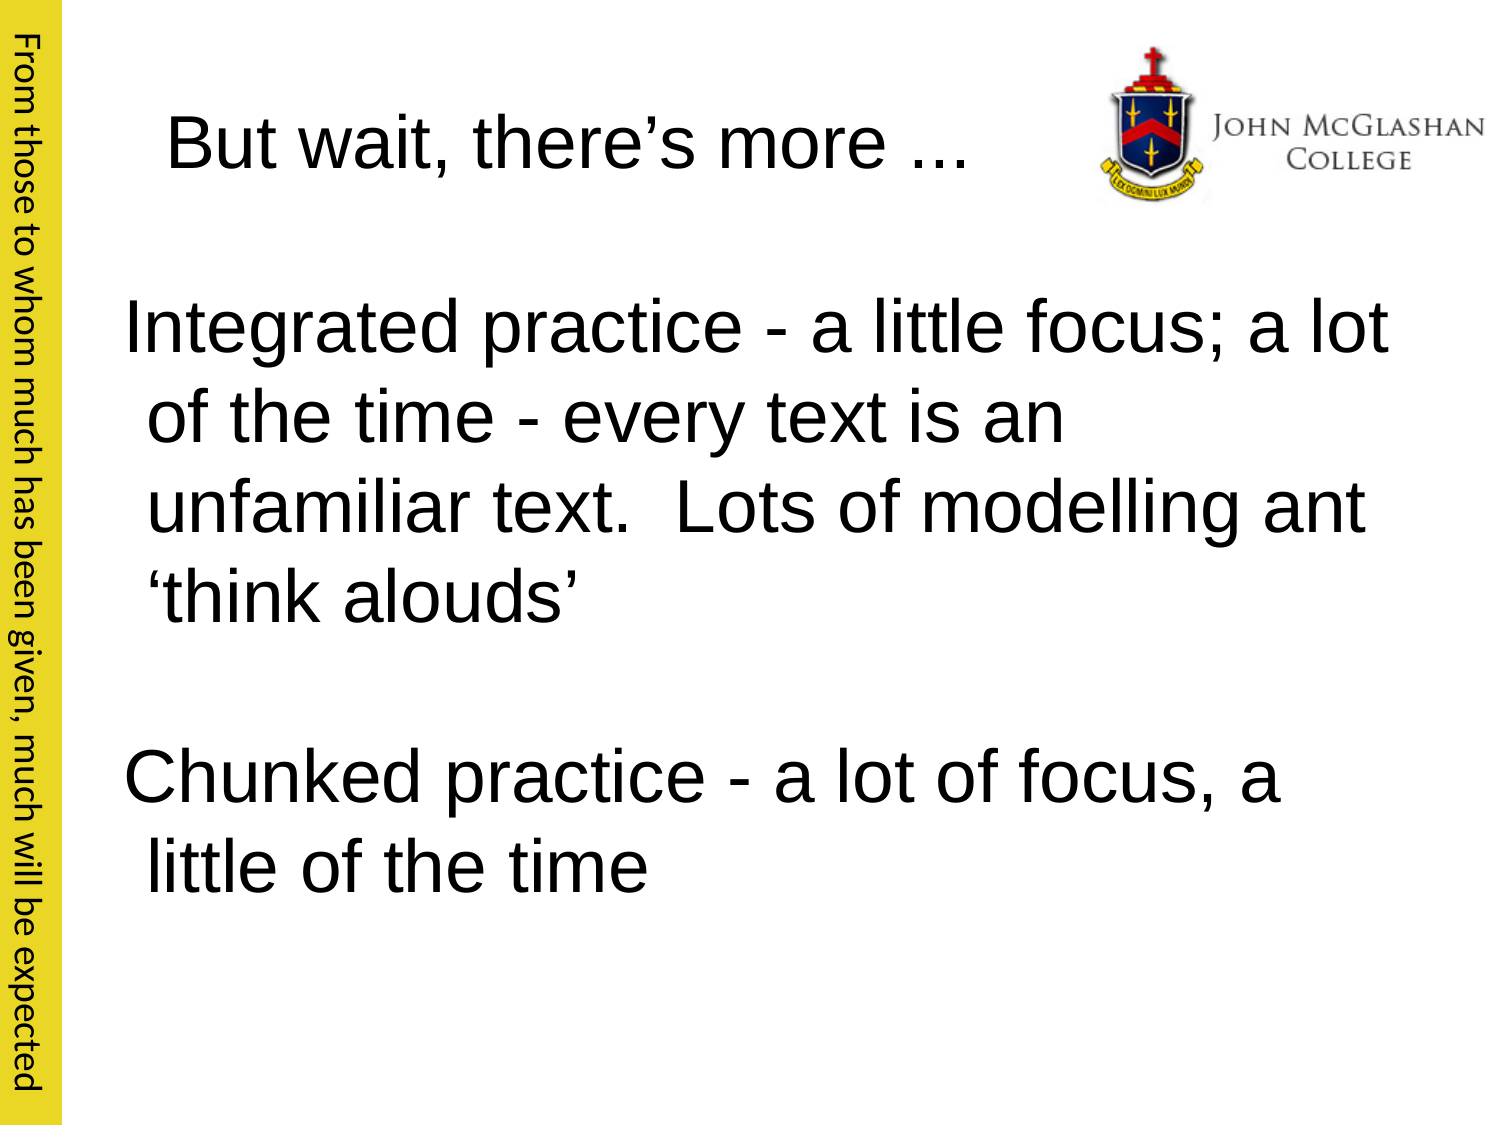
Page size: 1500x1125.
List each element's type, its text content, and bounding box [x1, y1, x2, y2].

picture [1092, 44, 1487, 206]
title But wait, there’s more ... [61, 45, 1075, 233]
list Integrated practice - a little focus; a lot of the time - every text is an unfamiliar text. Lots of modelling ant ‘think alouds’ Chunked practice - a lot of focus, a little of the time [75, 262, 1425, 1005]
